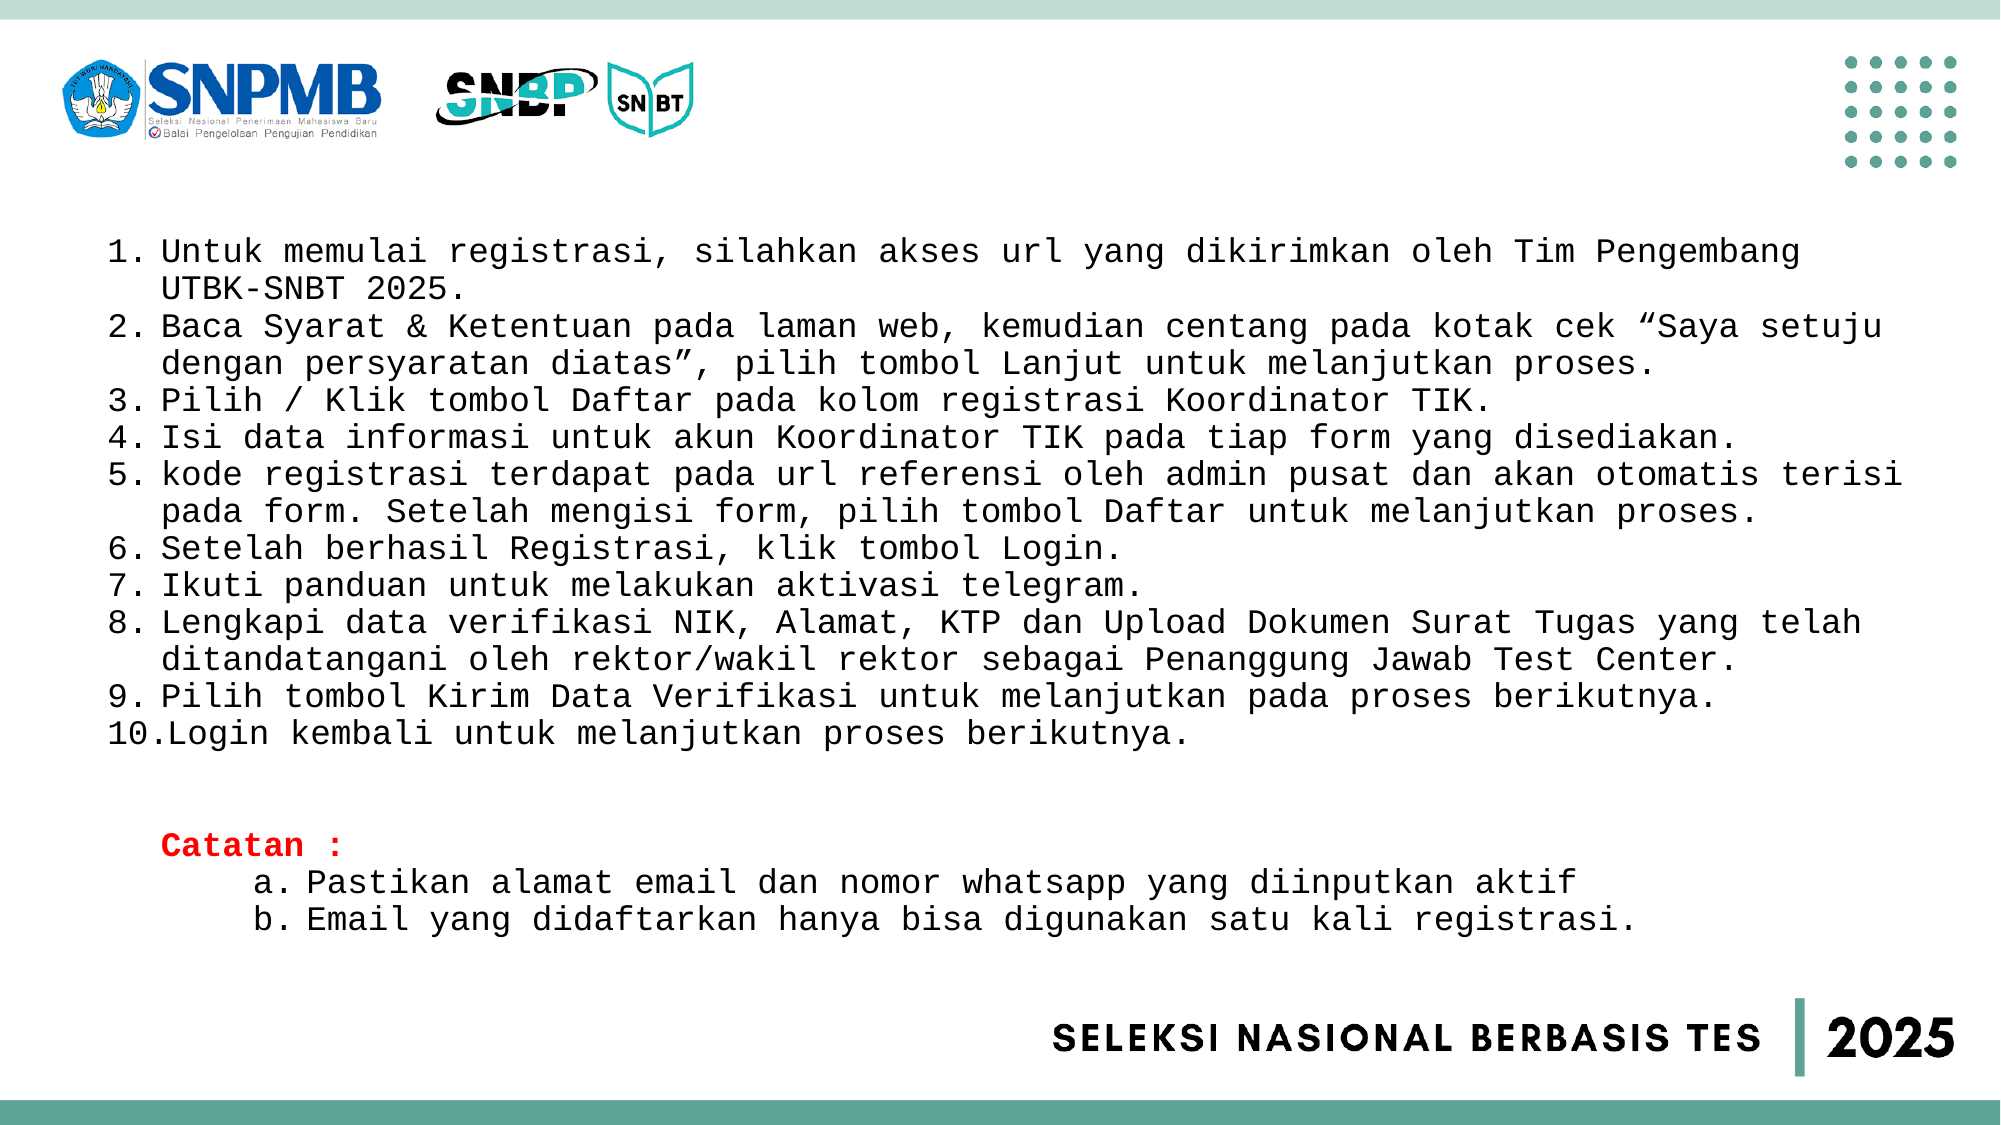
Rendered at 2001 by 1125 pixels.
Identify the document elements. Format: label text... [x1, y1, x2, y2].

list Untuk memulai registrasi, silahkan akses url yang dikirimkan oleh Tim Pengembang UTBK-SNBT 2025. Baca Syarat & Ketentuan pada laman web, kemudian centang pada kotak cek “Saya setuju dengan persyaratan diatas”, pilih tombol Lanjut untuk melanjutkan proses. Pilih / Klik tombol Daftar pada kolom registrasi Koordinator TIK. Isi data informasi untuk akun Koordinator TIK pada tiap form yang disediakan. kode registrasi terdapat pada url referensi oleh admin pusat dan akan otomatis terisi pada form. Setelah mengisi form, pilih tombol Daftar untuk melanjutkan proses. Setelah berhasil Registrasi, klik tombol Login. Ikuti panduan untuk melakukan aktivasi telegram. Lengkapi data verifikasi NIK, Alamat, KTP dan Upload Dokumen Surat Tugas yang telah ditandatangani oleh rektor/wakil rektor sebagai Penanggung Jawab Test Center. Pilih tombol Kirim Data Verifikasi untuk melanjutkan pada proses berikutnya. Login kembali untuk melanjutkan proses berikutnya. Catatan : Pastikan alamat email dan nomor whatsapp yang diinputkan aktif Email yang didaftarkan hanya bisa digunakan satu kali registrasi. [68, 213, 1932, 1000]
picture [0, 0, 2001, 1125]
